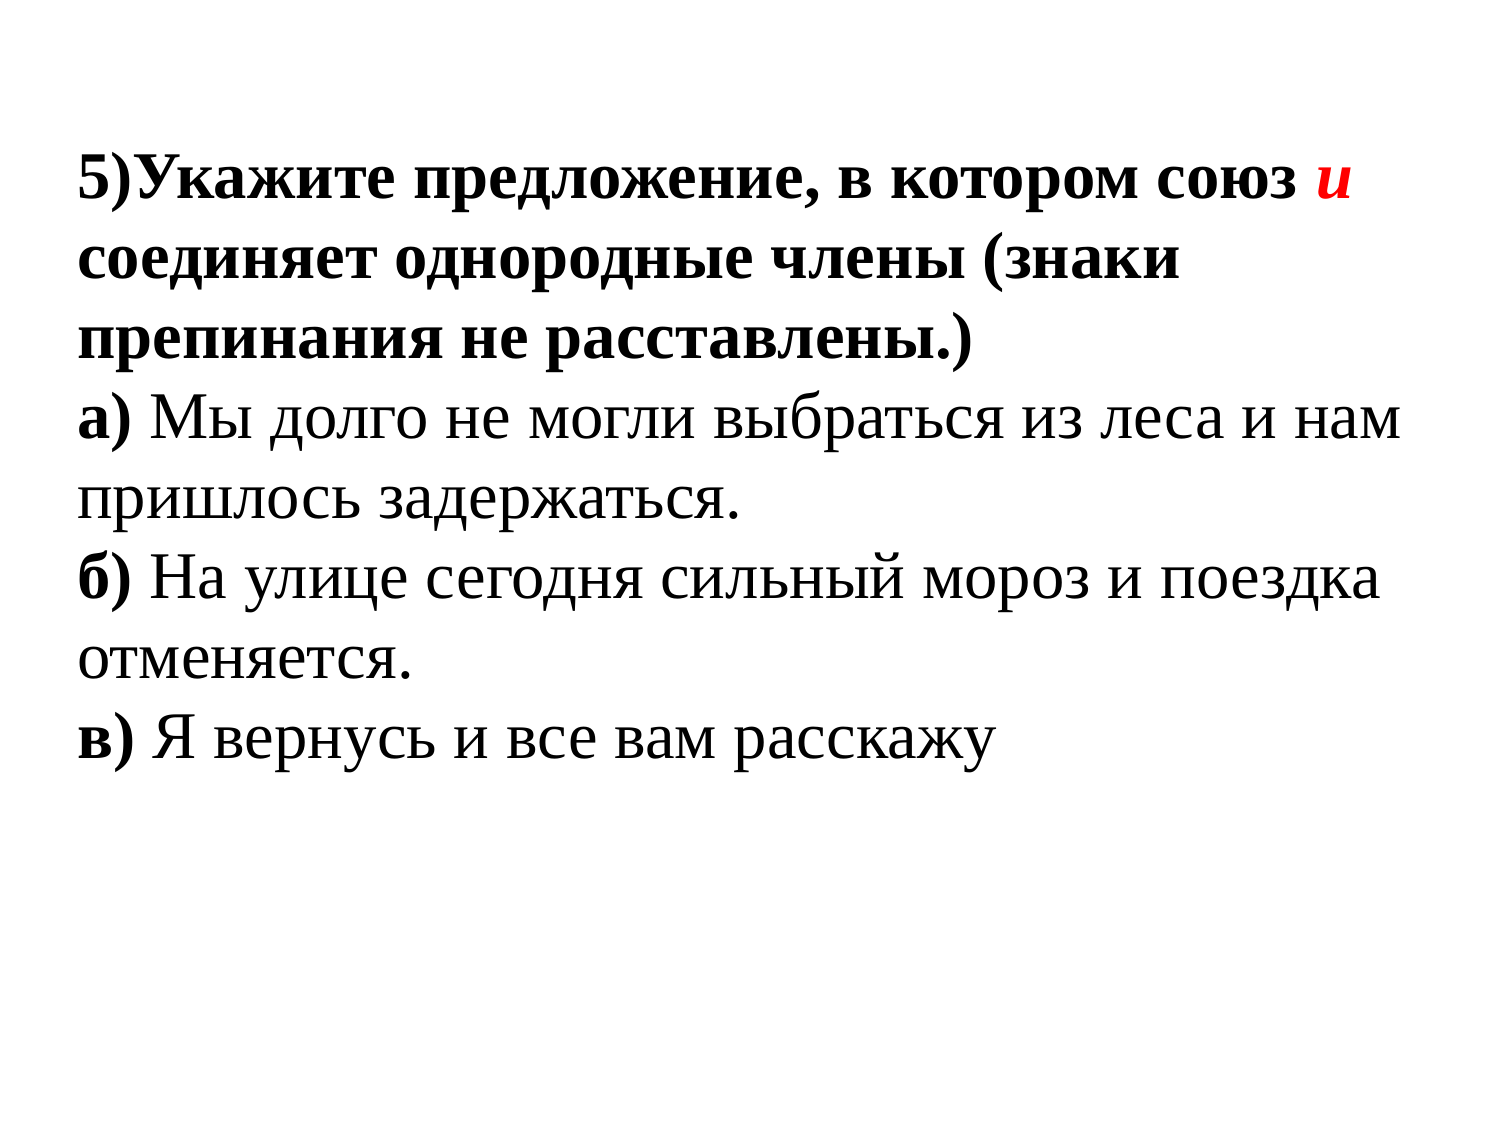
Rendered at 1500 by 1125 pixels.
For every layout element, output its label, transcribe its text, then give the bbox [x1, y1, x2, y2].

text_box 5)Укажите предложение, в котором союз и соединяет однородные члены (знаки препинания не расставлены.) а) Мы долго не могли выбраться из леса и нам пришлось задержаться. б) На улице сегодня сильный мороз и поездка отменяется. в) Я вернусь и все вам расскажу [62, 124, 1450, 780]
